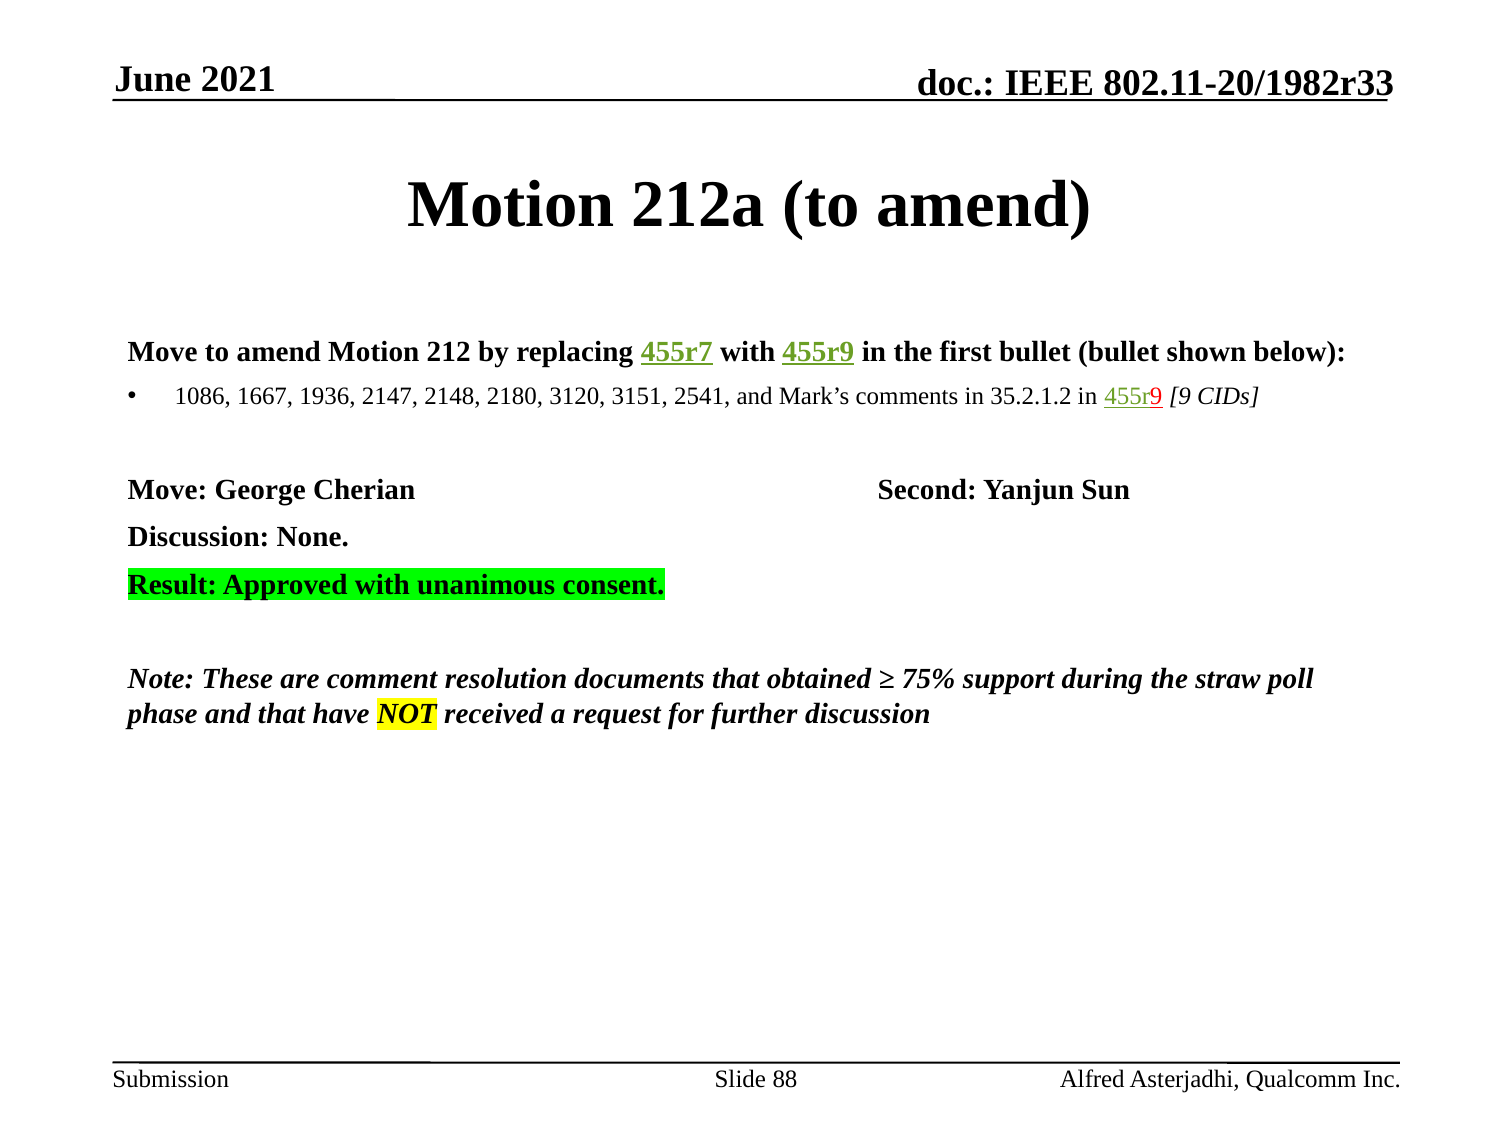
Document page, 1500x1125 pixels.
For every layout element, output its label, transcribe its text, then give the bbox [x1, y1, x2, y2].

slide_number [114, 54, 423, 100]
footer Alfred Asterjadhi, Qualcomm Inc. [878, 1061, 1402, 1093]
slide_number Slide 88 [712, 1061, 800, 1123]
title Motion 212a (to amend) [112, 112, 1388, 288]
list Move to amend Motion 212 by replacing 455r7 with 455r9 in the first bullet (bullet shown below): 1086, 1667, 1936, 2147, 2148, 2180, 3120, 3151, 2541, and Mark’s comments in 35.2.1.2 in 455r9 [9 CIDs] Move: George Cherian Second: Yanjun Sun Discussion: None. Result: Approved with unanimous consent. Note: These are comment resolution documents that obtained ≥ 75% support during the straw poll phase and that have NOT received a request for further discussion [112, 324, 1388, 1063]
